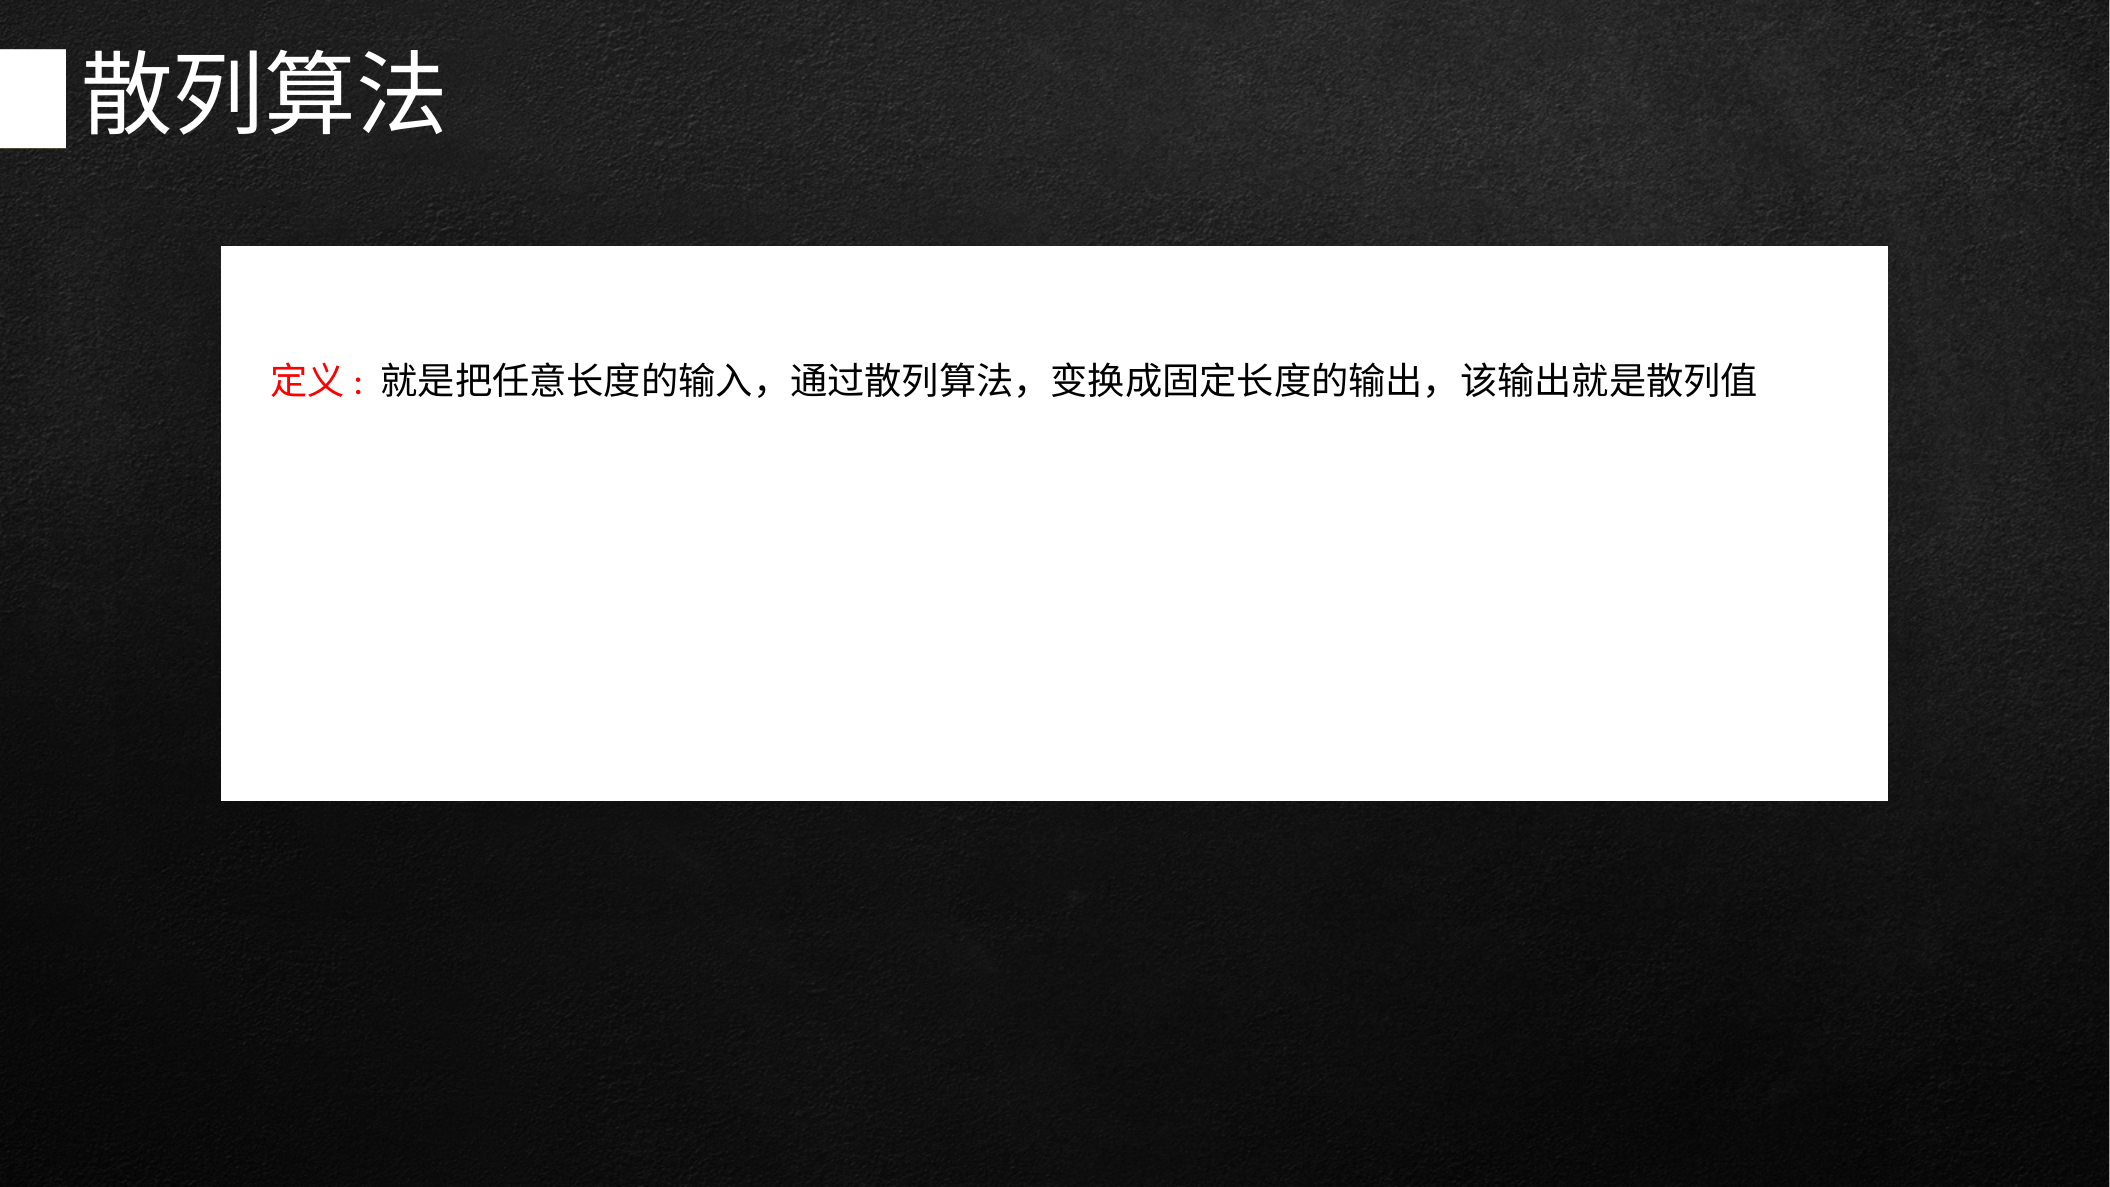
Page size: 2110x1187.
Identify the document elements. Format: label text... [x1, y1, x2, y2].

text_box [222, 247, 1887, 801]
picture [0, 0, 2110, 1187]
title 散列算法 [66, 47, 2044, 149]
